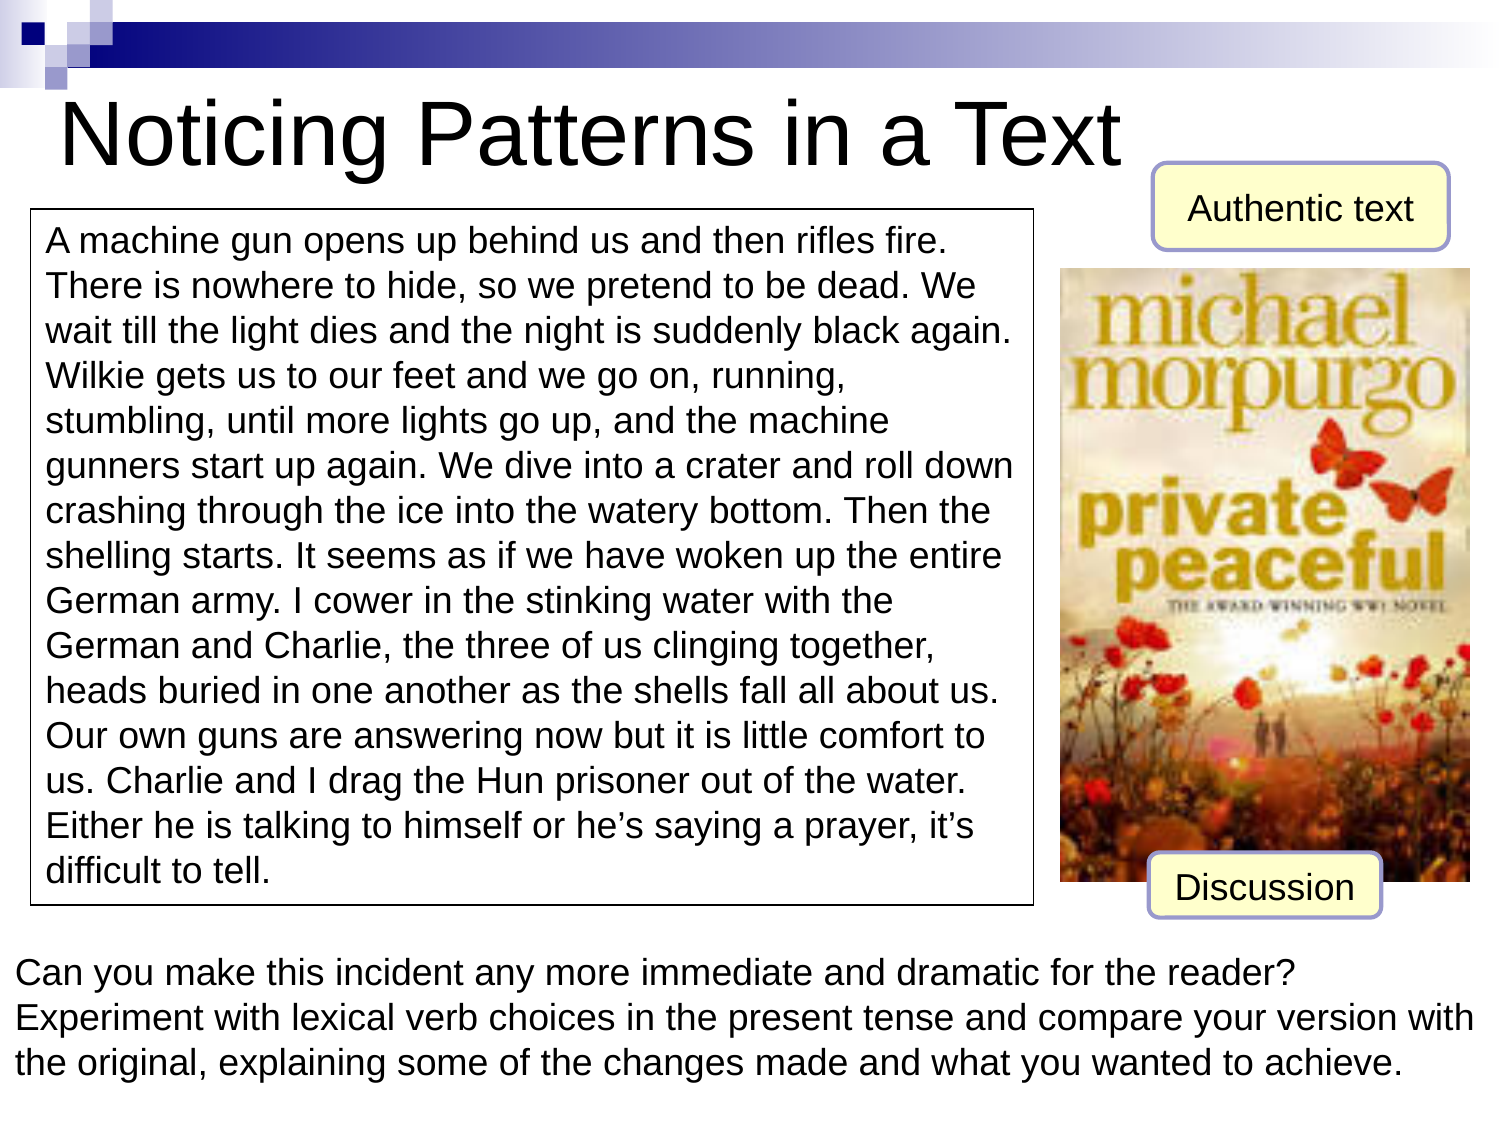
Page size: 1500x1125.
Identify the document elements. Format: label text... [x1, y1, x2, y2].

picture [1059, 268, 1471, 882]
title Noticing Patterns in a Text [43, 24, 1395, 234]
list A machine gun opens up behind us and then rifles fire. There is nowhere to hide, so we pretend to be dead. We wait till the light dies and the night is suddenly black again. Wilkie gets us to our feet and we go on, running, stumbling, until more lights go up, and the machine gunners start up again. We dive into a crater and roll down crashing through the ice into the watery bottom. Then the shelling starts. It seems as if we have woken up the entire German army. I cower in the stinking water with the German and Charlie, the three of us clinging together, heads buried in one another as the shells fall all about us. Our own guns are answering now but it is little comfort to us. Charlie and I drag the Hun prisoner out of the water. Either he is talking to himself or he’s saying a prayer, it’s difficult to tell. [30, 208, 1034, 906]
text_box Discussion [1146, 891, 1384, 920]
text_box Authentic text [1150, 160, 1451, 253]
text_box Can you make this incident any more immediate and dramatic for the reader? Experiment with lexical verb choices in the present tense and compare your version with the original, explaining some of the changes made and what you wanted to achieve. [0, 940, 1500, 1091]
